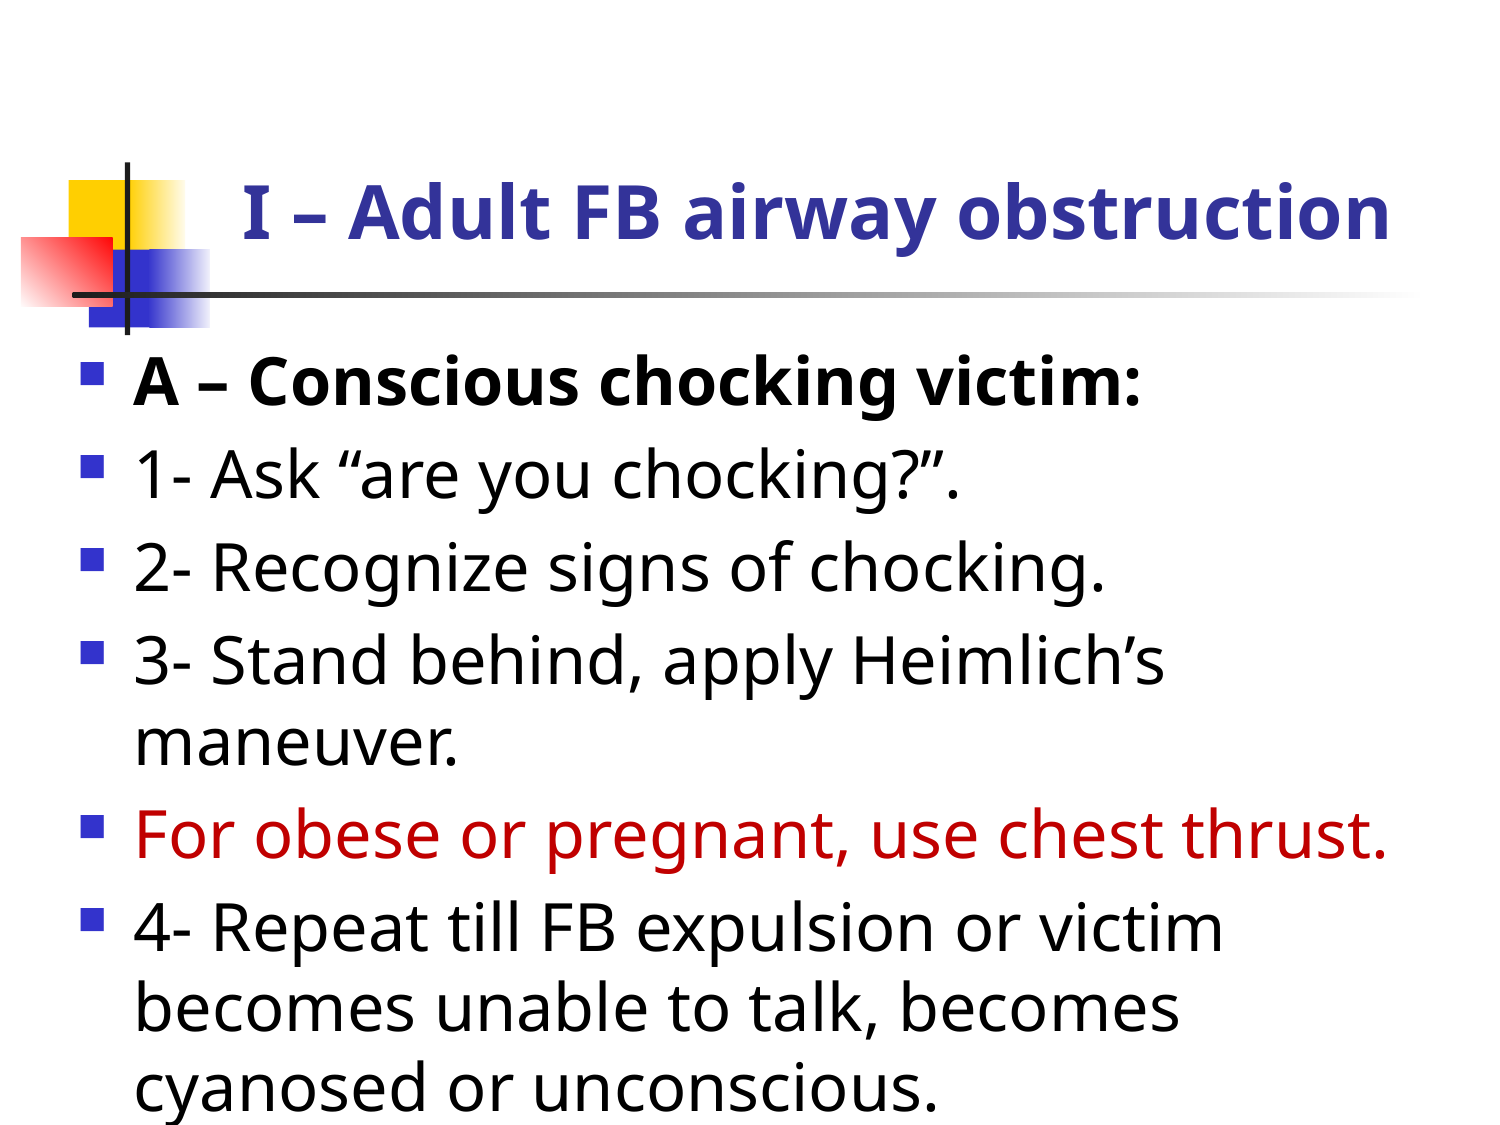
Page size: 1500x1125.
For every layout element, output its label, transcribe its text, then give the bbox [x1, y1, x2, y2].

title I – Adult FB airway obstruction [188, 34, 1468, 263]
list A – Conscious chocking victim: 1- Ask “are you chocking?”. 2- Recognize signs of chocking. 3- Stand behind, apply Heimlich’s maneuver. For obese or pregnant, use chest thrust. 4- Repeat till FB expulsion or victim becomes unable to talk, becomes cyanosed or unconscious. [62, 330, 1470, 1101]
